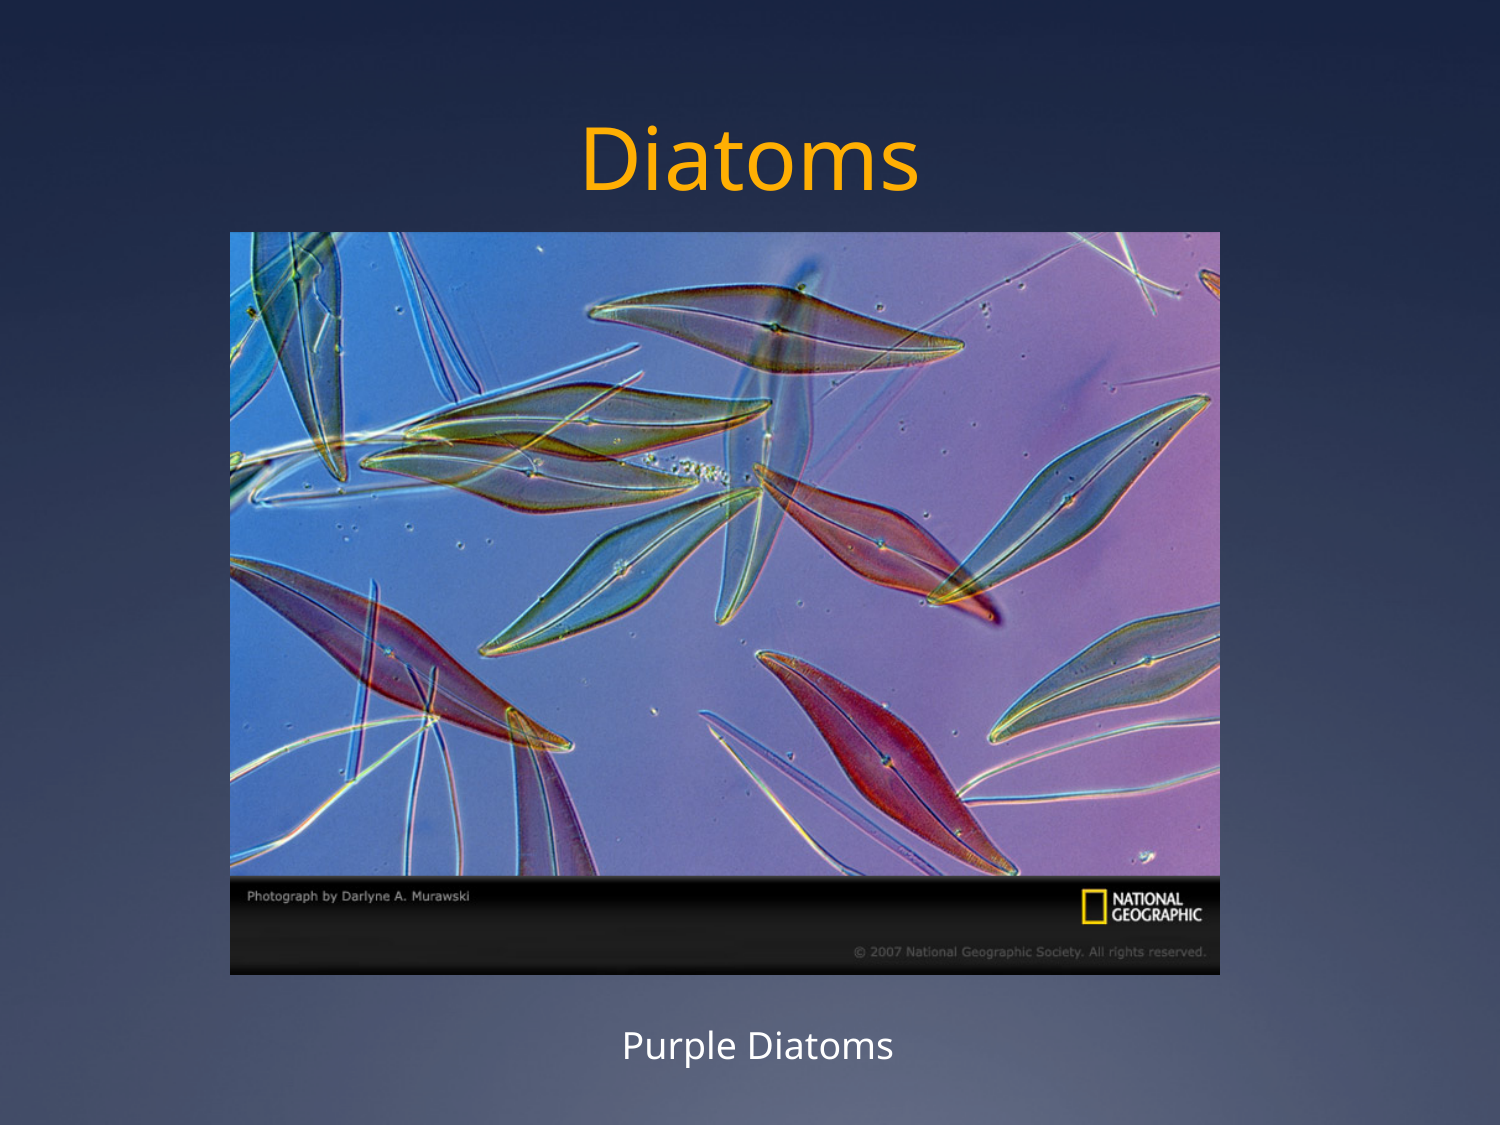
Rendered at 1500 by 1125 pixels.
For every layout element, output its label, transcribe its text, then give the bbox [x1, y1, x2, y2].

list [48, 231, 1401, 976]
text_box Purple Diatoms [606, 1014, 910, 1075]
title Diatoms [100, 95, 1400, 225]
